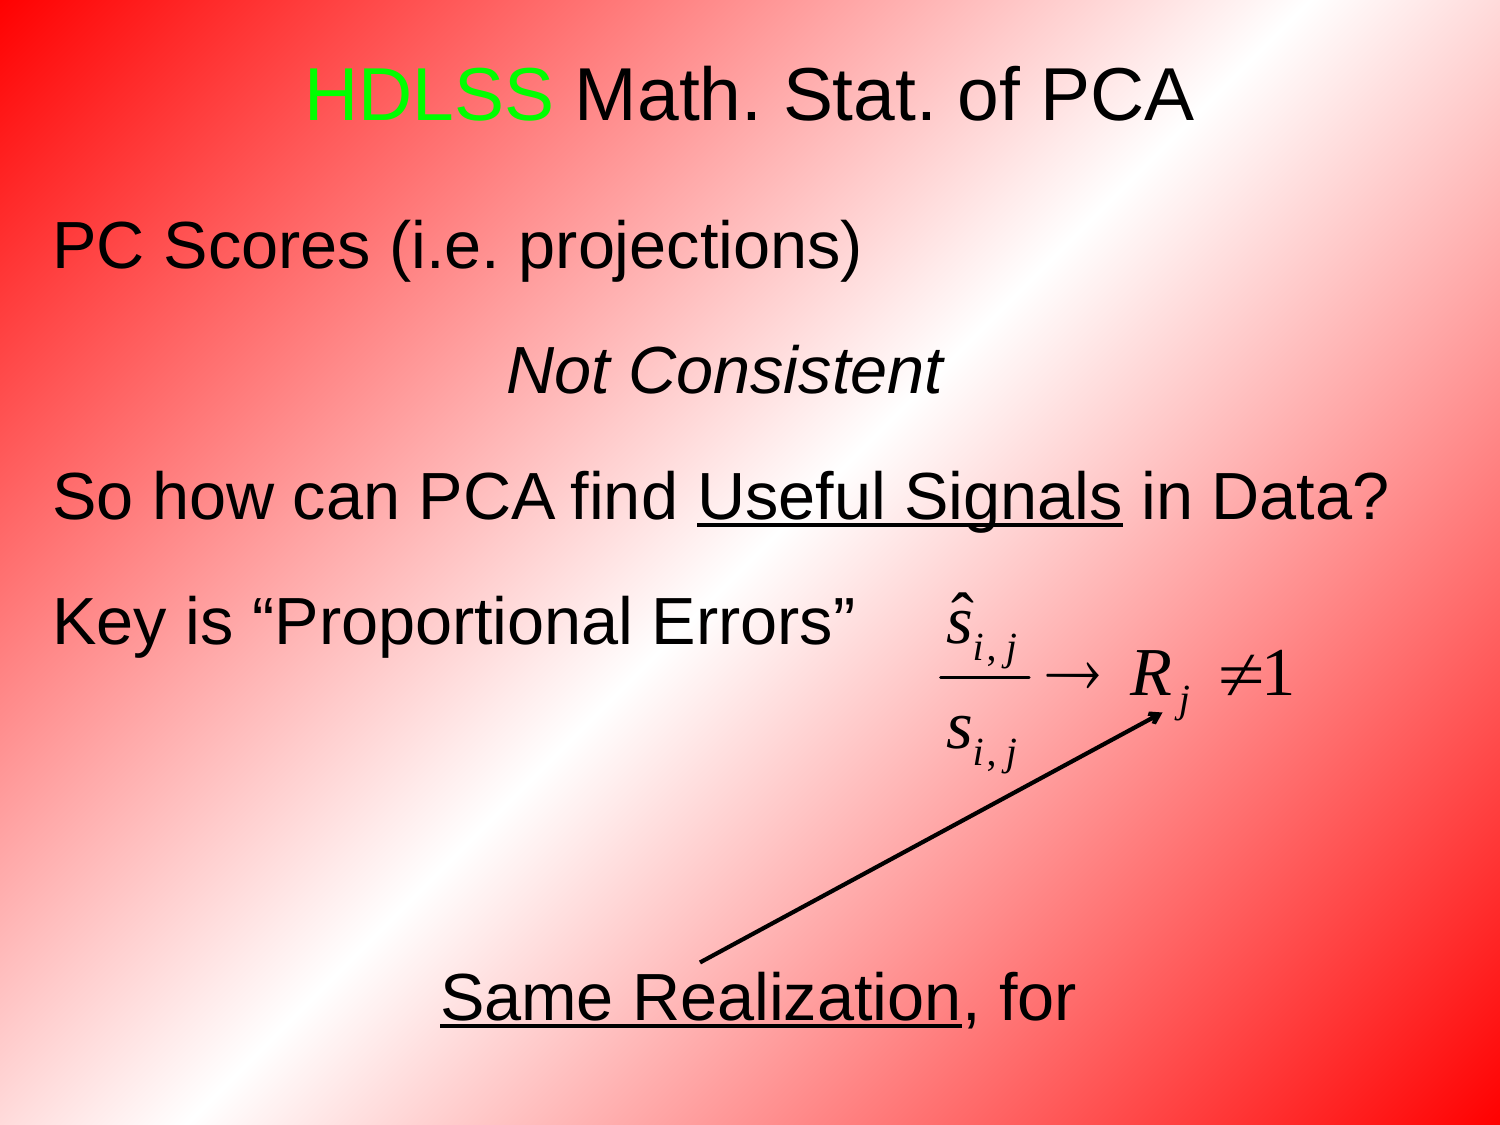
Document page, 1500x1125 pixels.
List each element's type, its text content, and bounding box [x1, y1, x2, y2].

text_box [699, 712, 1163, 963]
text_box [928, 574, 1301, 787]
title HDLSS Math. Stat. of PCA [118, 50, 1382, 131]
